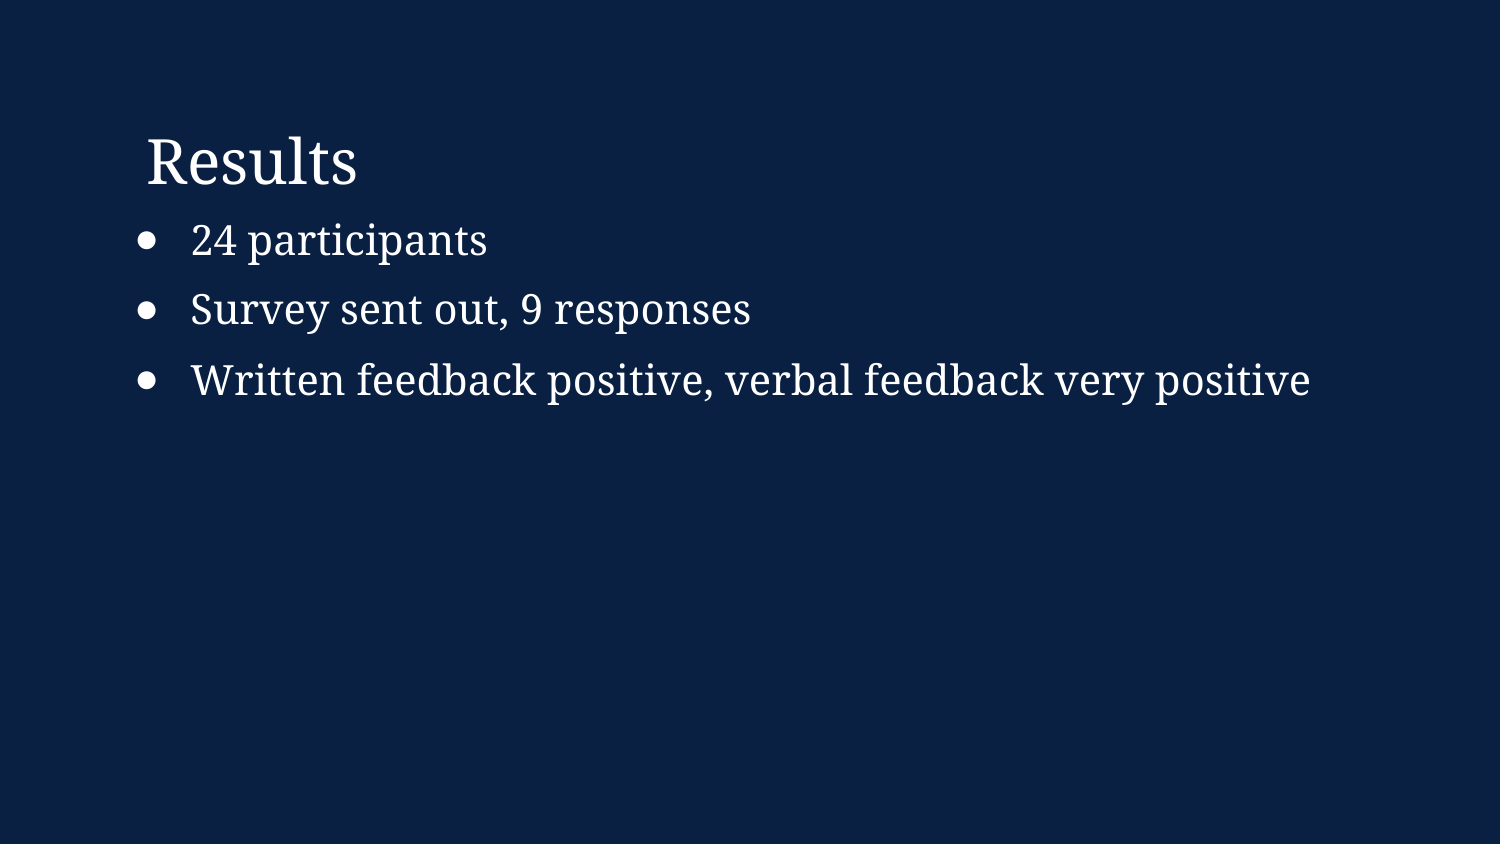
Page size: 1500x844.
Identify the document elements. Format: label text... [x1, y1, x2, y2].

list 24 participants Survey sent out, 9 responses Written feedback positive, verbal feedback very positive [100, 185, 1370, 726]
list Results [131, 99, 1370, 185]
